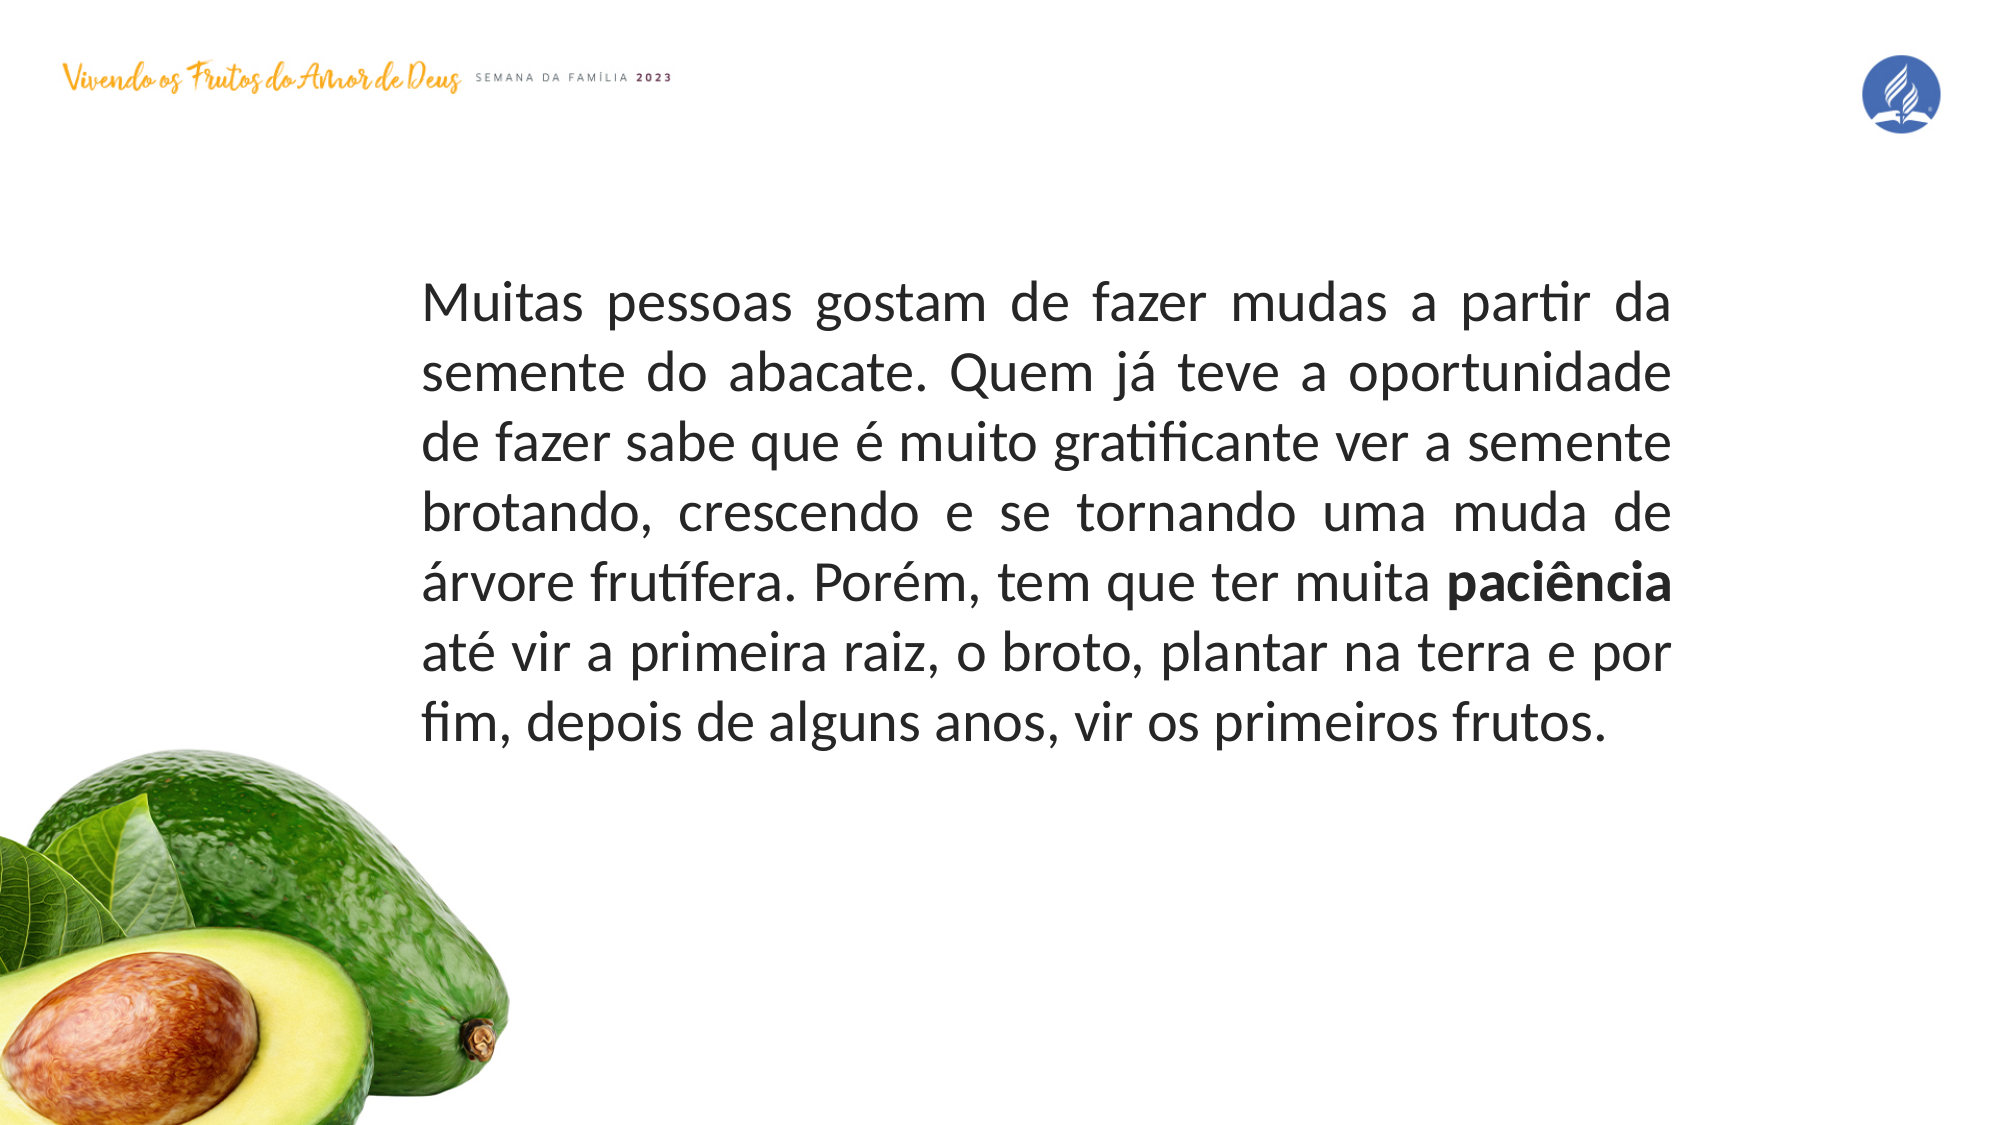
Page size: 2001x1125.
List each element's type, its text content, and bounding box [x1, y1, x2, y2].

text_box Muitas pessoas gostam de fazer mudas a partir da semente do abacate. Quem já teve a oportunidade de fazer sabe que é muito gratificante ver a semente brotando, crescendo e se tornando uma muda de árvore frutífera. Porém, tem que ter muita paciência até vir a primeira raiz, o broto, plantar na terra e por fim, depois de alguns anos, vir os primeiros frutos. [406, 255, 1690, 761]
picture [0, 0, 2001, 1125]
